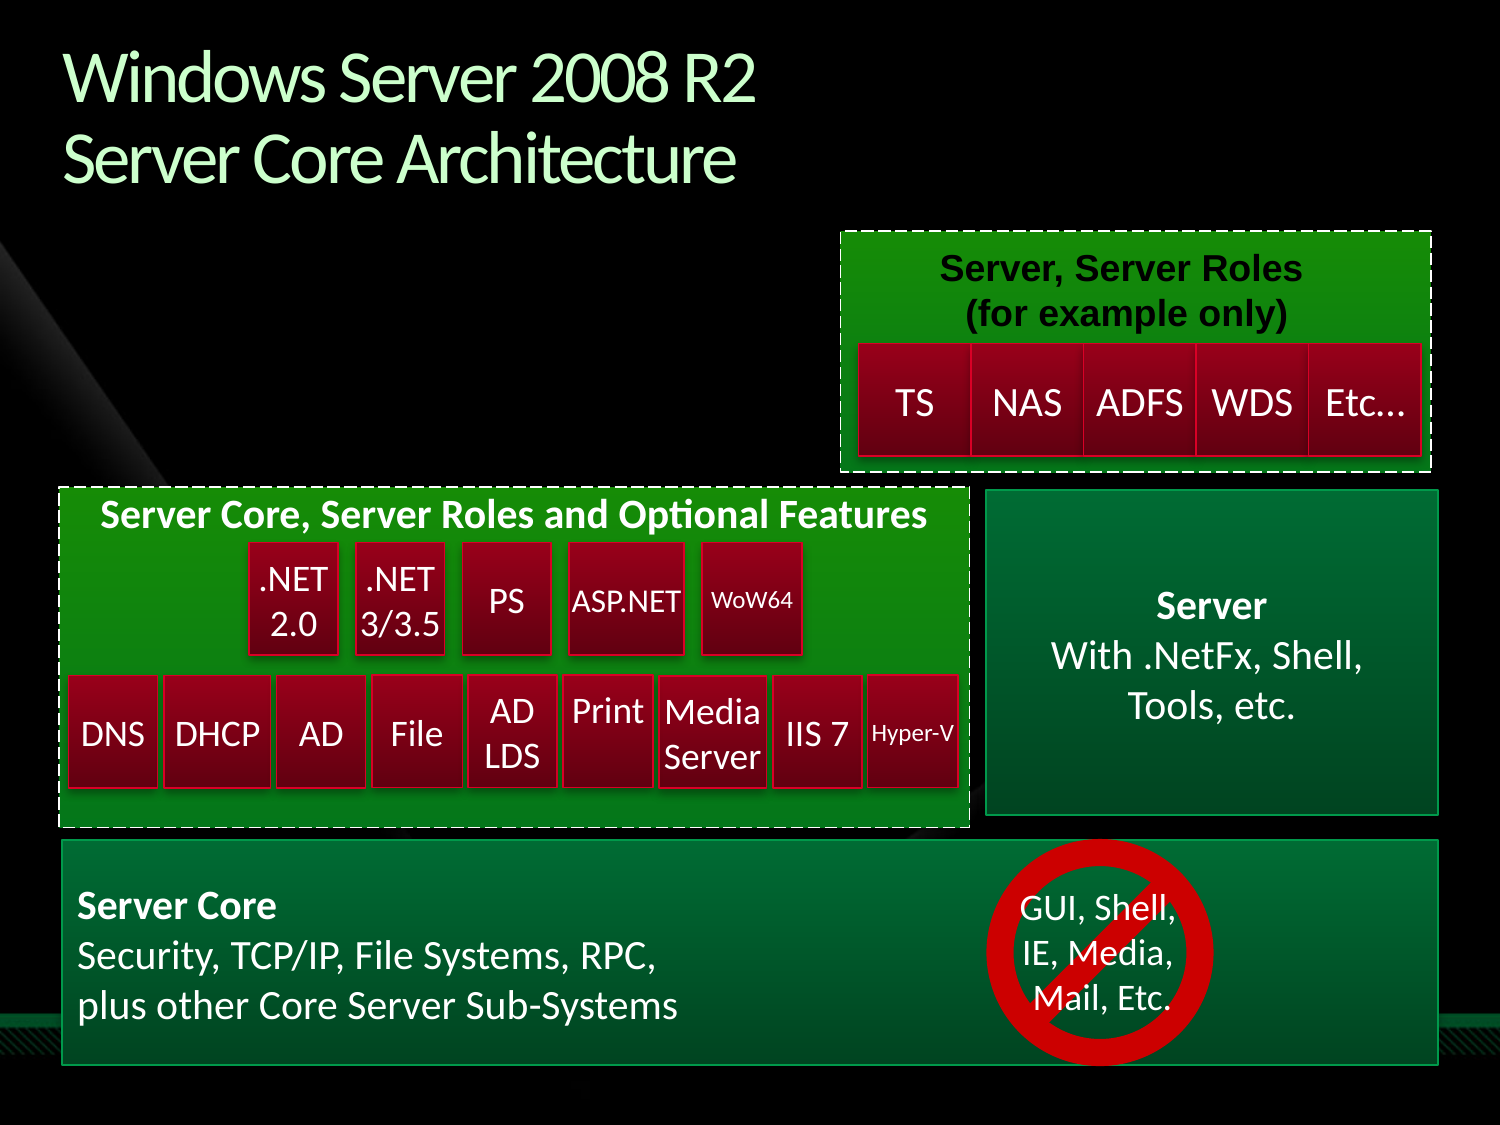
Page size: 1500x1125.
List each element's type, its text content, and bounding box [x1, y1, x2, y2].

text_box .NET 2.0 [248, 542, 339, 656]
text_box Print [562, 674, 654, 788]
text_box File [371, 674, 463, 788]
text_box ADFS [1083, 387, 1190, 457]
text_box [840, 230, 1432, 237]
text_box WoW64 [701, 542, 803, 656]
text_box Etc… [1308, 387, 1422, 457]
text_box AD [276, 675, 366, 789]
text_box [840, 387, 1432, 473]
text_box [999, 852, 1201, 1053]
text_box IIS 7 [772, 675, 863, 789]
picture [0, 0, 1500, 1125]
text_box Server Core, Server Roles and Optional Features [58, 486, 970, 828]
text_box DNS [68, 675, 158, 789]
text_box Server Core Security, TCP/IP, File Systems, RPC, plus other Core Server Sub-Systems [61, 839, 1084, 1066]
text_box WDS [1195, 387, 1302, 457]
text_box Server With .NetFx, Shell, Tools, etc. [985, 489, 1439, 816]
text_box AD LDS [467, 674, 558, 788]
text_box DHCP [163, 675, 271, 789]
text_box PS [462, 542, 552, 656]
text_box ASP.NET [568, 542, 685, 656]
text_box Server Core Security, TCP/IP, File Systems, RPC, plus other Core Server Sub-Systems [1116, 839, 1439, 1066]
text_box Media Server [658, 675, 767, 789]
text_box NAS [970, 387, 1077, 457]
text_box Server, Server Roles (for example only) [771, 237, 1483, 387]
text_box Hyper-V [867, 674, 959, 788]
text_box TS [858, 387, 965, 457]
title Windows Server 2008 R2 Server Core Architecture [62, 37, 1438, 202]
text_box .NET 3/3.5 [355, 542, 445, 656]
